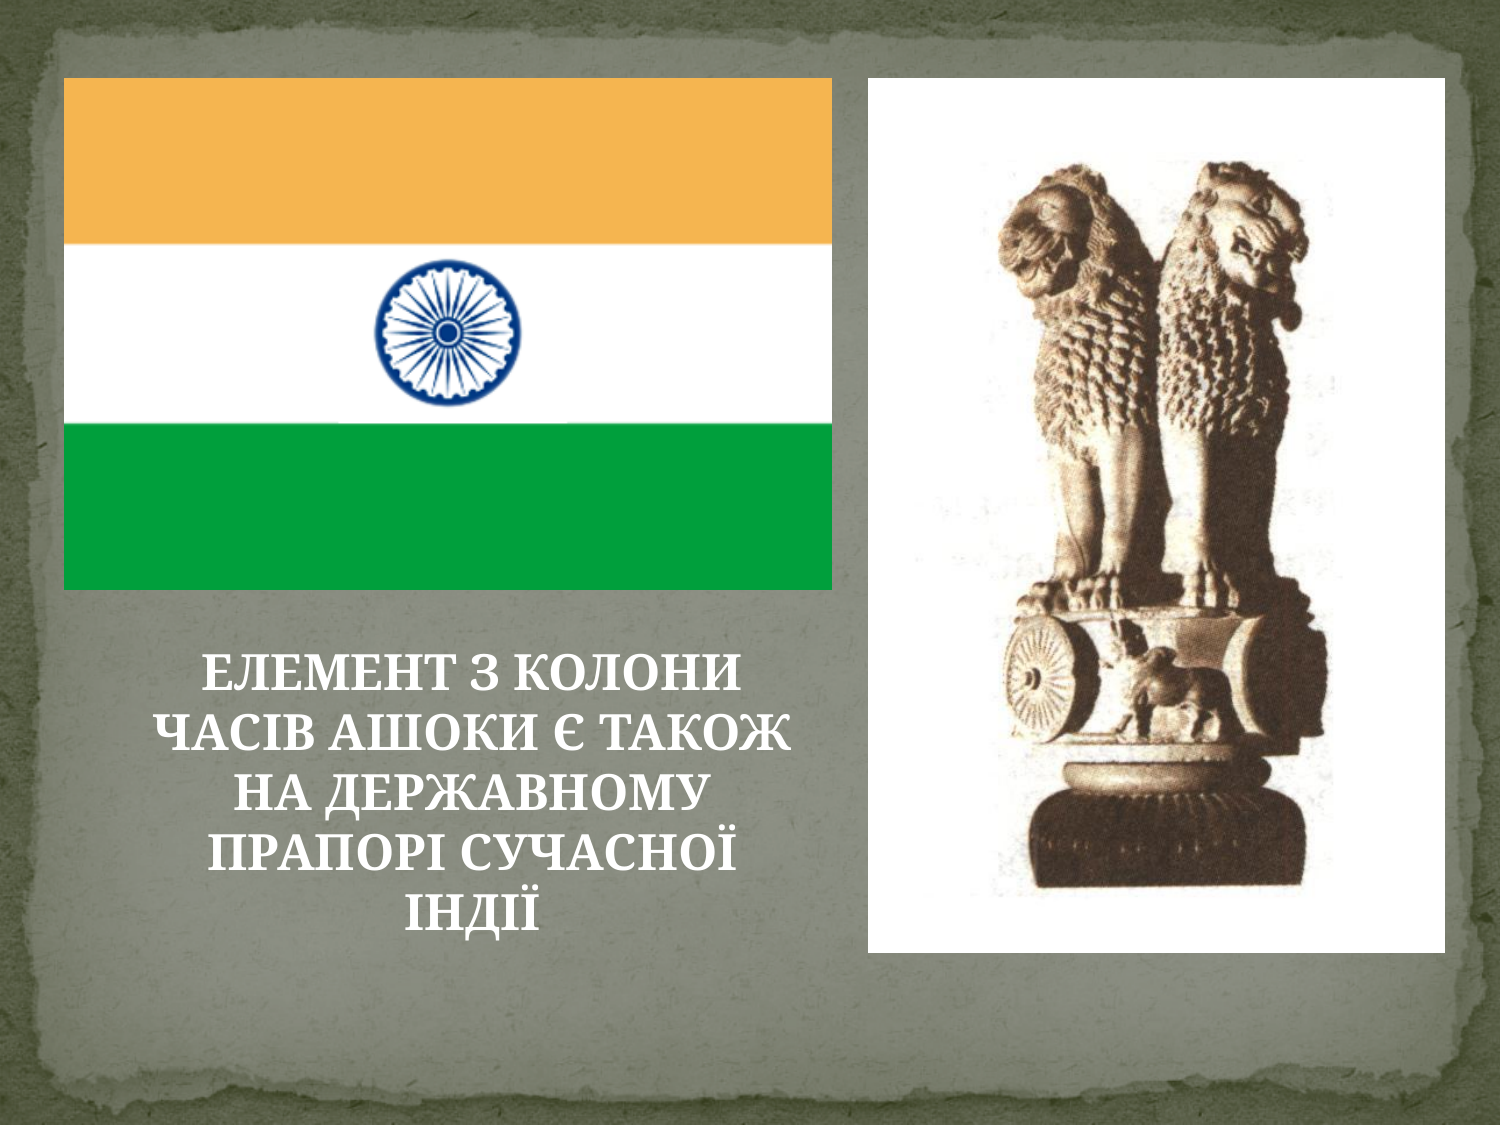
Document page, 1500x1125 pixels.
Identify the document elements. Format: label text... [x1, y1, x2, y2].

text_box ЕЛЕМЕНТ З КОЛОНИ ЧАСІВ АШОКИ Є ТАКОЖ НА ДЕРЖАВНОМУ ПРАПОРІ СУЧАСНОЇ ІНДІЇ [123, 633, 821, 948]
picture [64, 78, 832, 590]
picture [868, 78, 1445, 953]
